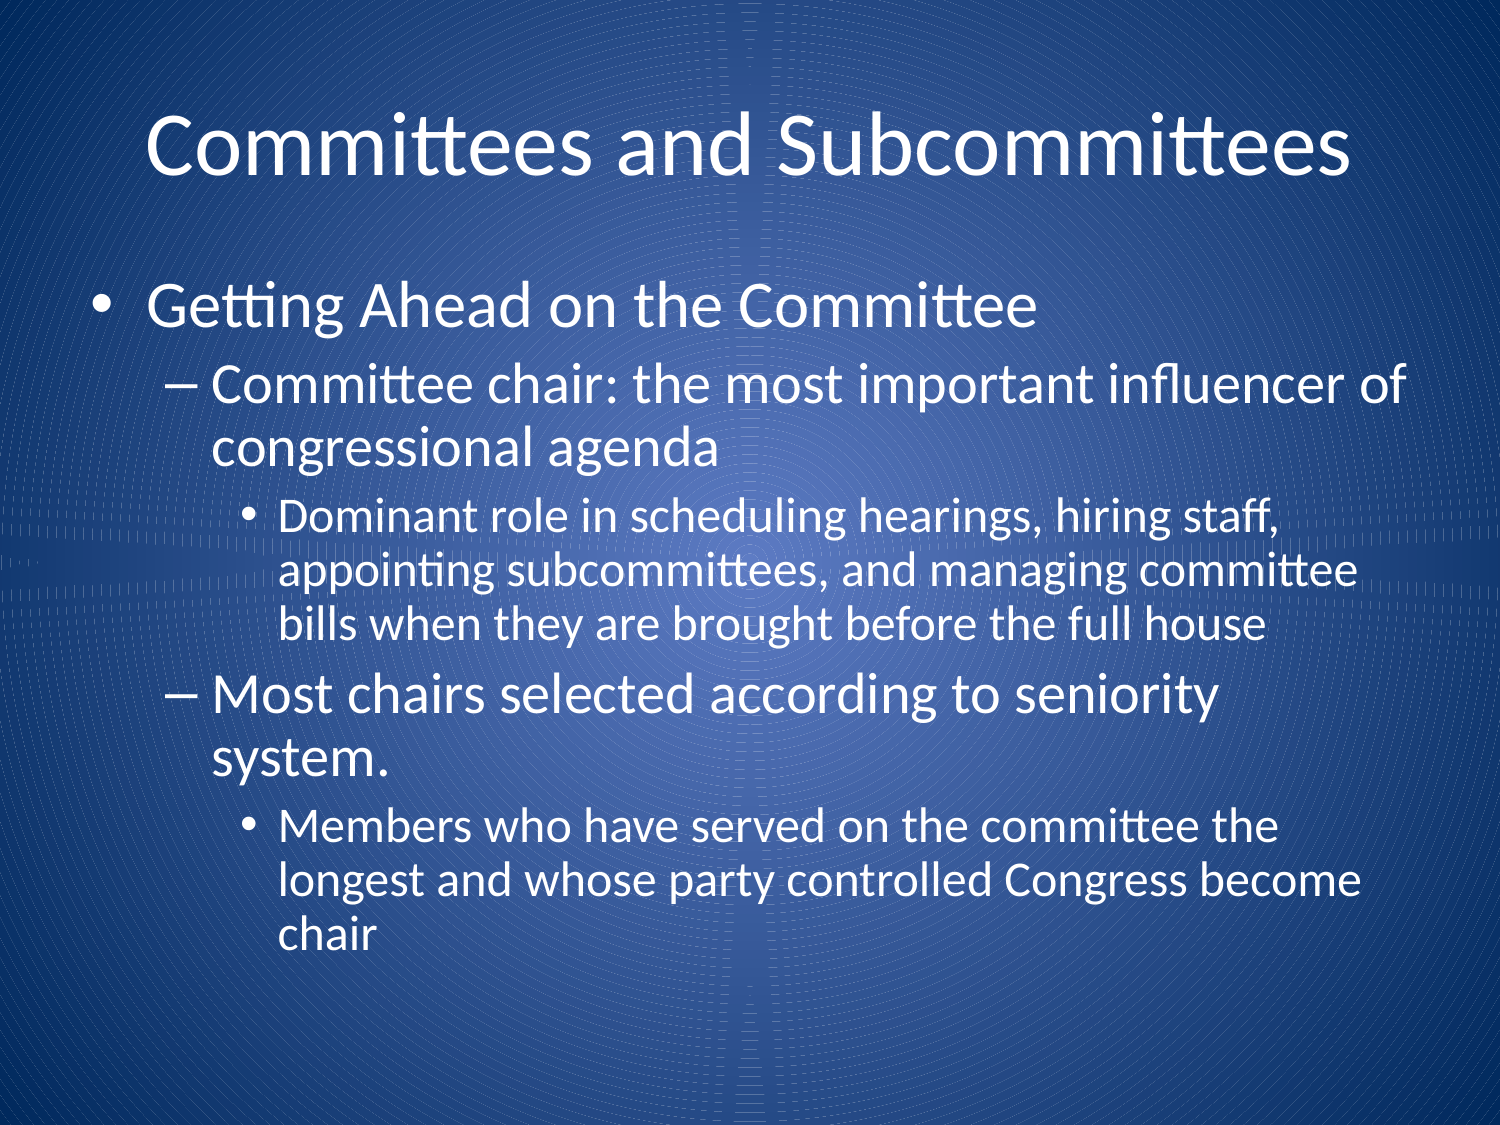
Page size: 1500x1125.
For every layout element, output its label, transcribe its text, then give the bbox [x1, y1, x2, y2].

title Committees and Subcommittees [75, 45, 1425, 233]
list Getting Ahead on the Committee Committee chair: the most important influencer of congressional agenda Dominant role in scheduling hearings, hiring staff, appointing subcommittees, and managing committee bills when they are brought before the full house Most chairs selected according to seniority system. Members who have served on the committee the longest and whose party controlled Congress become chair [75, 262, 1425, 1050]
